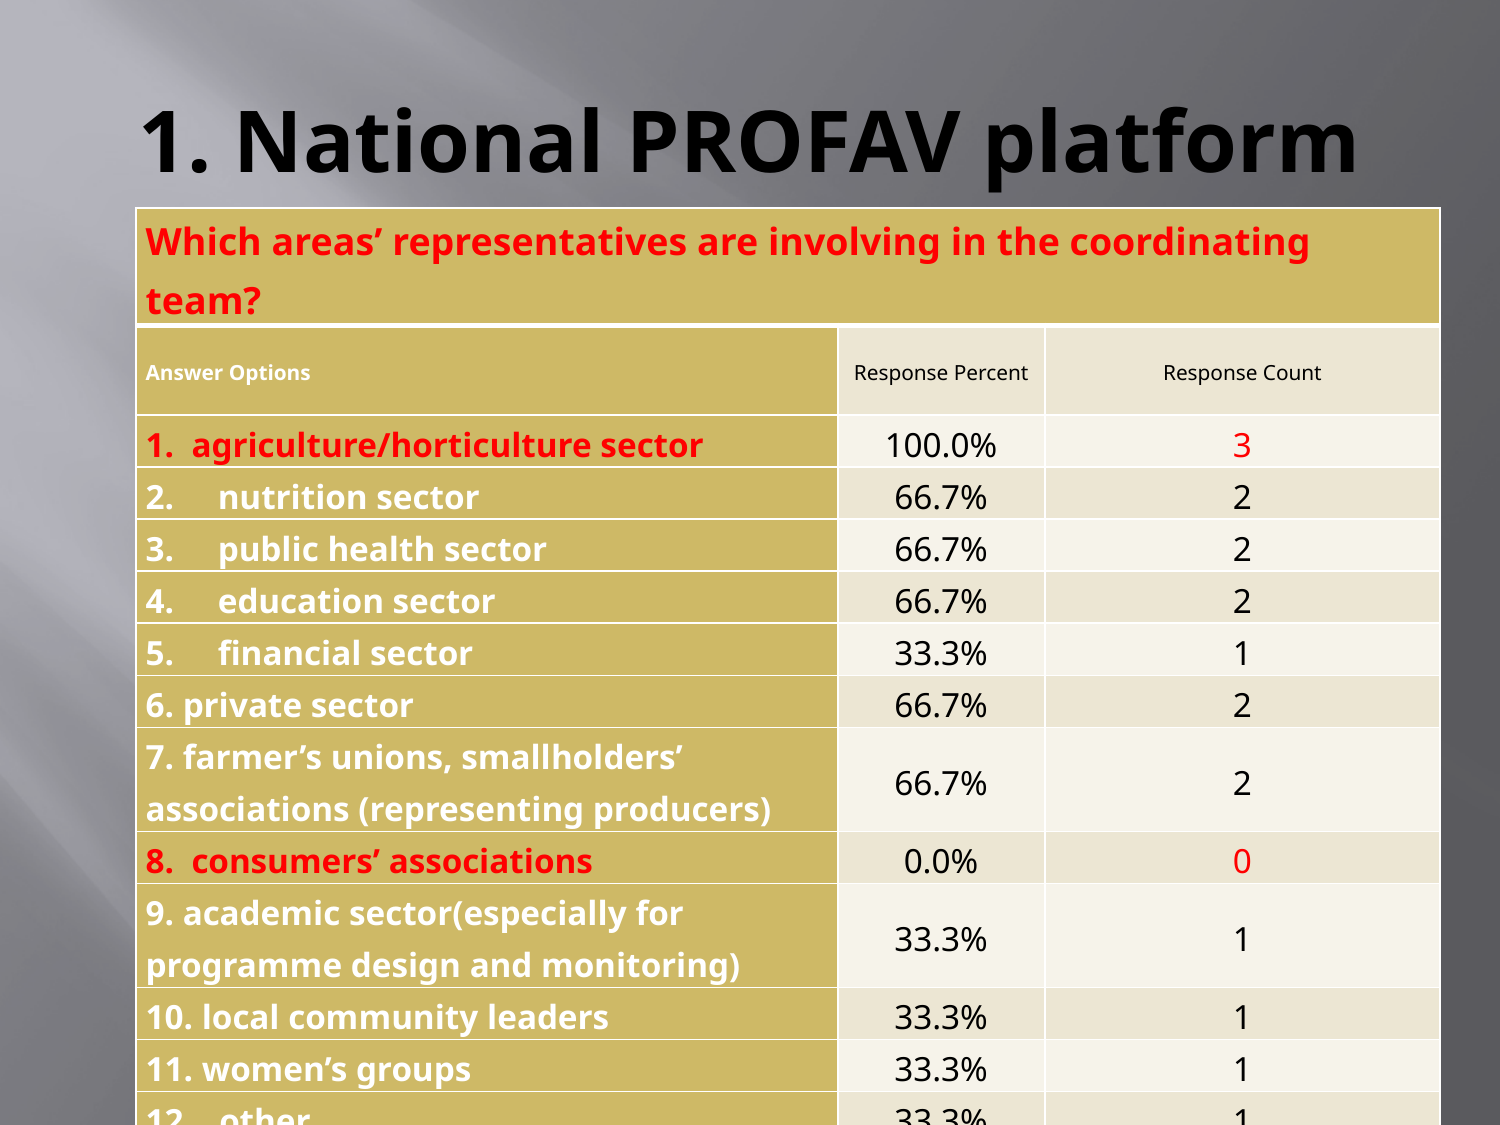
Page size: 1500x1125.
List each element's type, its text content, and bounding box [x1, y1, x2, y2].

table_cell Response Count [1046, 328, 1439, 414]
table_cell 2 [1046, 520, 1439, 570]
table_cell 3 [1046, 416, 1439, 466]
table_cell 2 [1046, 728, 1439, 831]
table_cell 2. nutrition sector [137, 468, 837, 518]
table_cell 33.3% [839, 1040, 1044, 1091]
table_cell 8. consumers’ associations [137, 832, 837, 883]
table_cell 66.7% [839, 572, 1044, 622]
table_cell 66.7% [839, 676, 1044, 727]
table_cell 1 [1046, 624, 1439, 675]
table_cell 11. women’s groups [137, 1040, 837, 1091]
table_cell 66.7% [839, 468, 1044, 518]
table_cell 12. other [137, 1092, 837, 1125]
table_cell 9. academic sector(especially for programme design and monitoring) [137, 884, 837, 987]
table_cell 5. financial sector [137, 624, 837, 675]
table_cell 100.0% [839, 416, 1044, 466]
table_cell 7. farmer’s unions, smallholders’ associations (representing producers) [137, 728, 837, 831]
table_cell 6. private sector [137, 676, 837, 727]
table_cell 2 [1046, 468, 1439, 518]
table_cell 33.3% [839, 624, 1044, 675]
table_cell 4. education sector [137, 572, 837, 622]
table_cell 2 [1046, 676, 1439, 727]
table_cell 66.7% [839, 520, 1044, 570]
table_cell 0 [1046, 832, 1439, 883]
table_cell 33.3% [839, 988, 1044, 1039]
table_cell 1 [1046, 1040, 1439, 1091]
table_cell 1. agriculture/horticulture sector [137, 416, 837, 466]
table_cell 1 [1046, 884, 1439, 987]
table_cell Response Percent [839, 328, 1044, 414]
title 1. National PROFAV platform [75, 45, 1425, 233]
table_cell 10. local community leaders [137, 988, 837, 1039]
table_cell 1 [1046, 1092, 1439, 1125]
table_cell 33.3% [839, 884, 1044, 987]
table_cell 33.3% [839, 1092, 1044, 1125]
table_cell 0.0% [839, 832, 1044, 883]
table_cell 3. public health sector [137, 520, 837, 570]
table_cell 1 [1046, 988, 1439, 1039]
table_cell 66.7% [839, 728, 1044, 831]
table_cell 2 [1046, 572, 1439, 622]
table_cell Answer Options [137, 328, 837, 414]
table_header Which areas’ representatives are involving in the coordinating team? [137, 209, 1439, 323]
